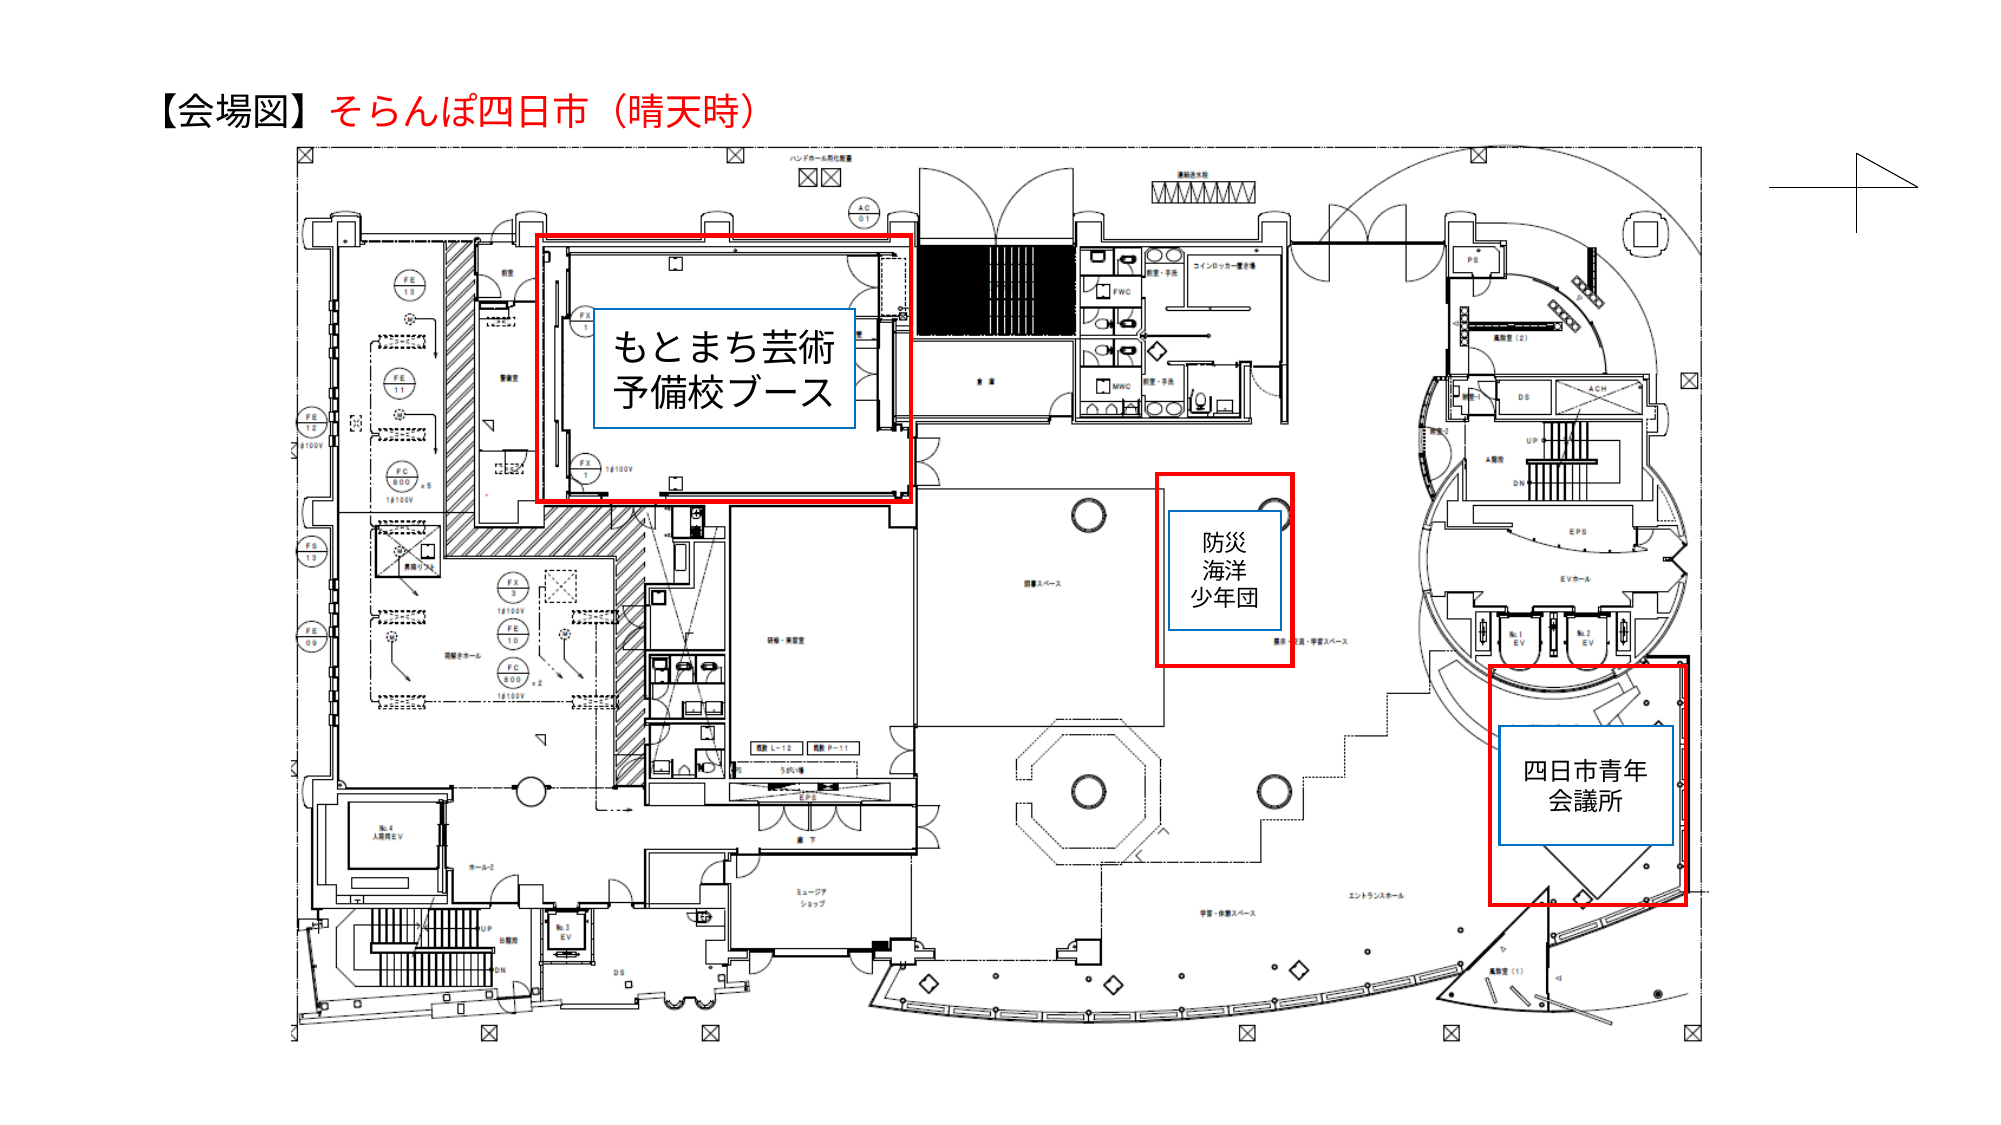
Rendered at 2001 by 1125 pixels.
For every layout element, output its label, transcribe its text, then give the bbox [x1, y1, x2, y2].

text_box 【会場図】そらんぽ四日市（晴天時） [125, 80, 937, 141]
picture [291, 141, 1709, 1045]
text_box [1857, 153, 1918, 188]
